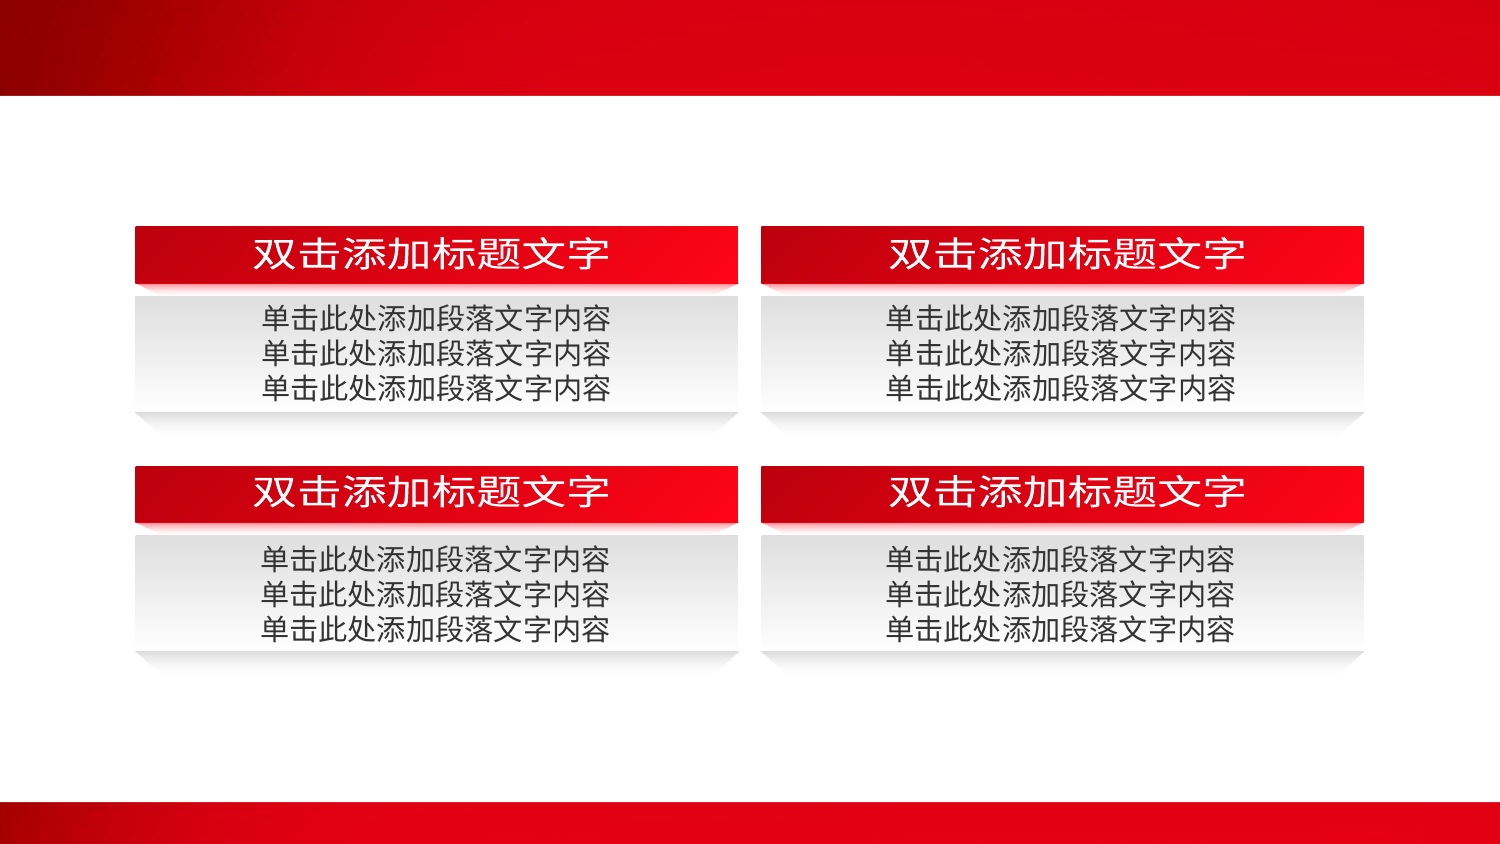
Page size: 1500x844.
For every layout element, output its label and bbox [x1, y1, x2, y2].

text_box [760, 466, 1364, 678]
text_box [134, 466, 738, 678]
text_box [135, 226, 738, 439]
picture [0, 0, 1500, 95]
picture [0, 803, 1500, 844]
text_box [759, 226, 1364, 439]
